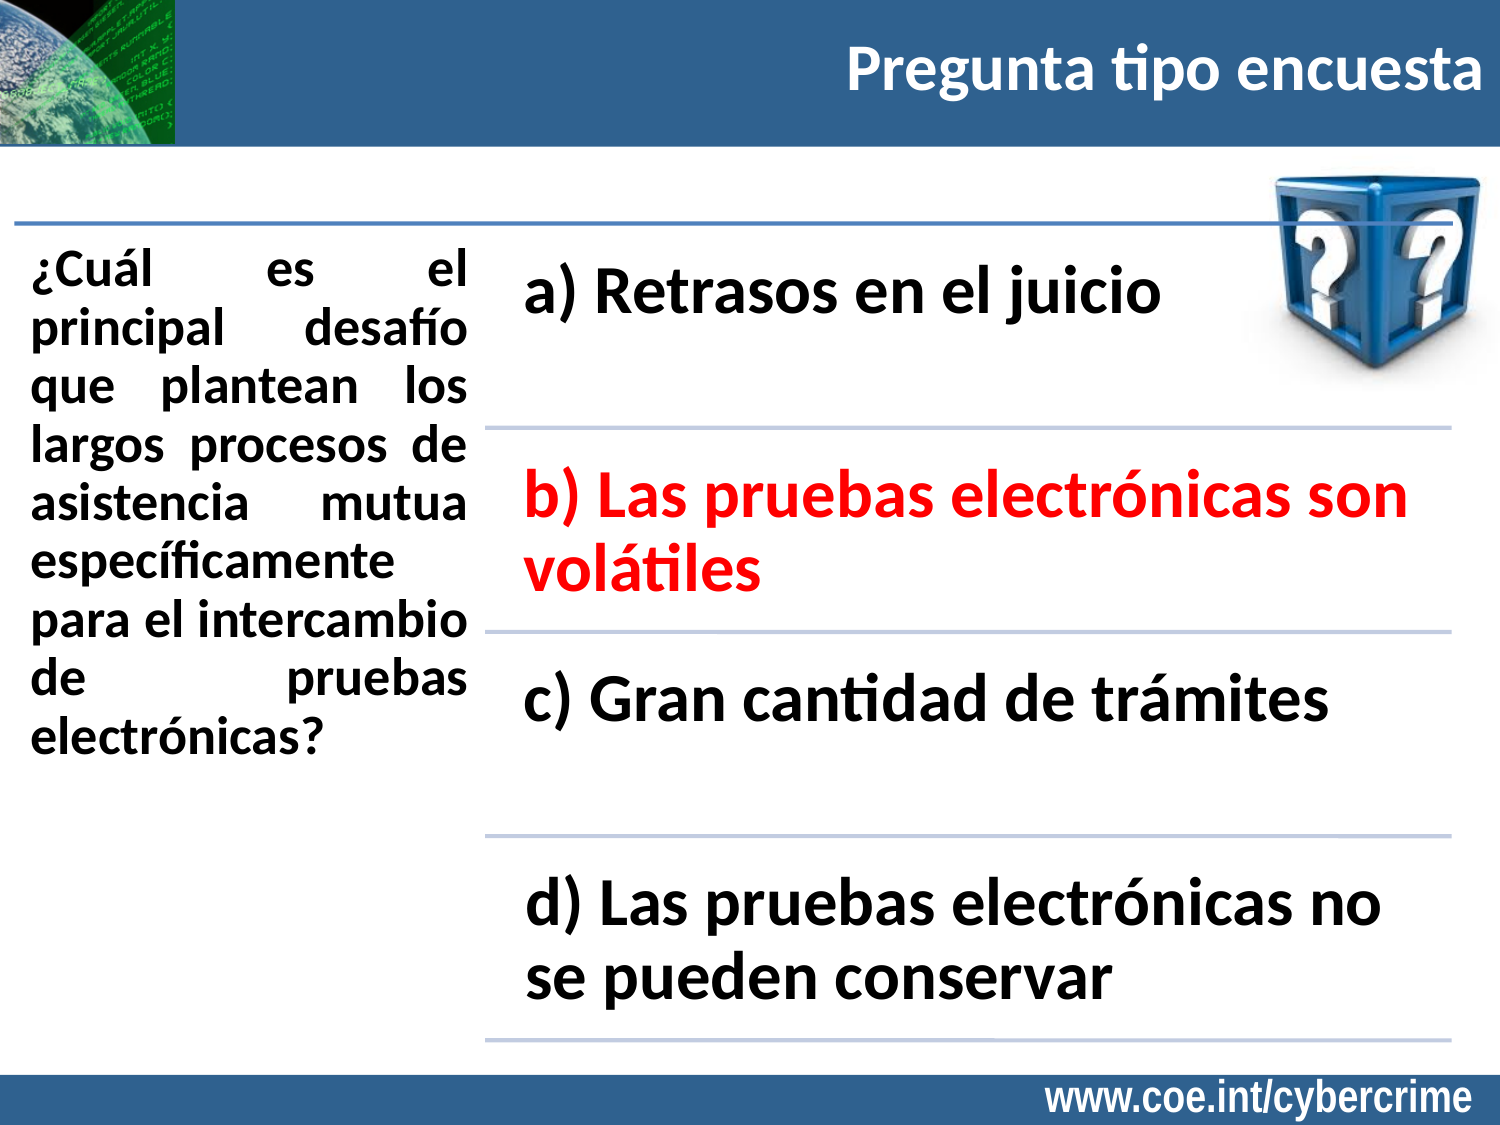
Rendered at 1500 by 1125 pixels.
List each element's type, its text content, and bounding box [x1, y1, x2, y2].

text_box [0, 1073, 1030, 1125]
text_box www.coe.int/cybercrime [1030, 1059, 1500, 1125]
text_box Pregunta tipo encuesta [177, 0, 1500, 149]
picture [1227, 115, 1500, 406]
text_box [14, 222, 1454, 1053]
picture [0, 0, 175, 144]
